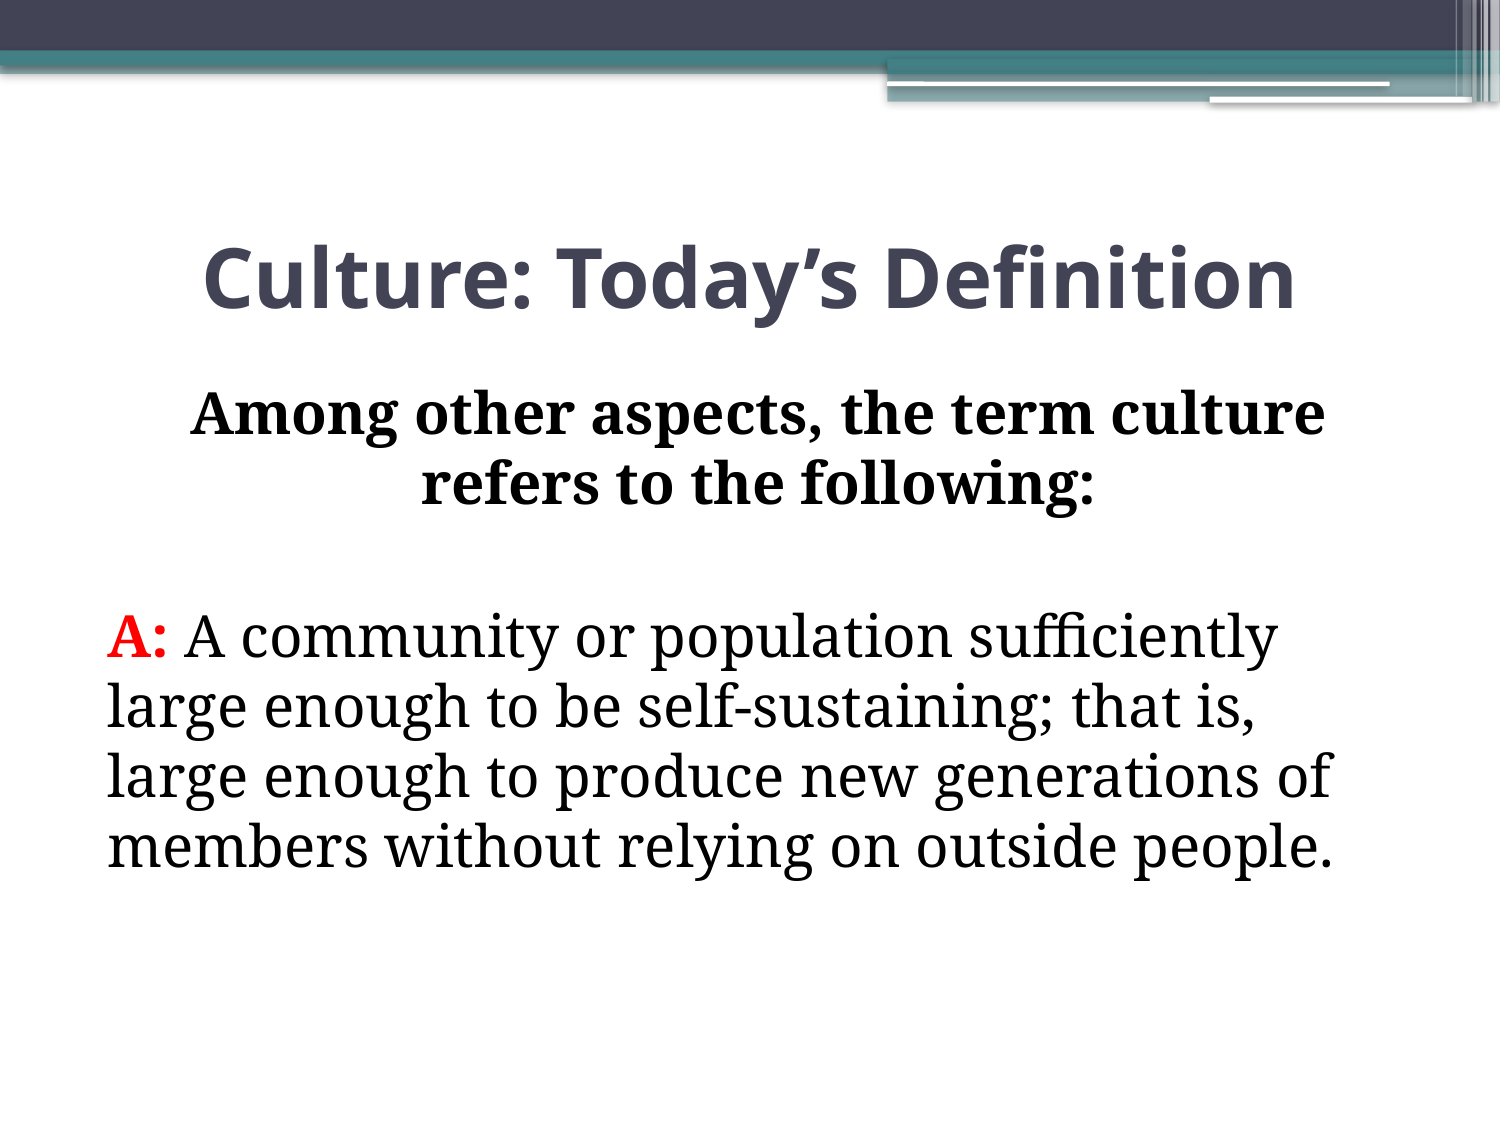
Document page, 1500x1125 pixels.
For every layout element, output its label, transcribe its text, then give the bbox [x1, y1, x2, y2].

list Among other aspects, the term culture refers to the following: A: A community or population sufficiently large enough to be self-sustaining; that is, large enough to produce new generations of members without relying on outside people. [75, 368, 1425, 1079]
title Culture: Today’s Definition [75, 187, 1425, 363]
